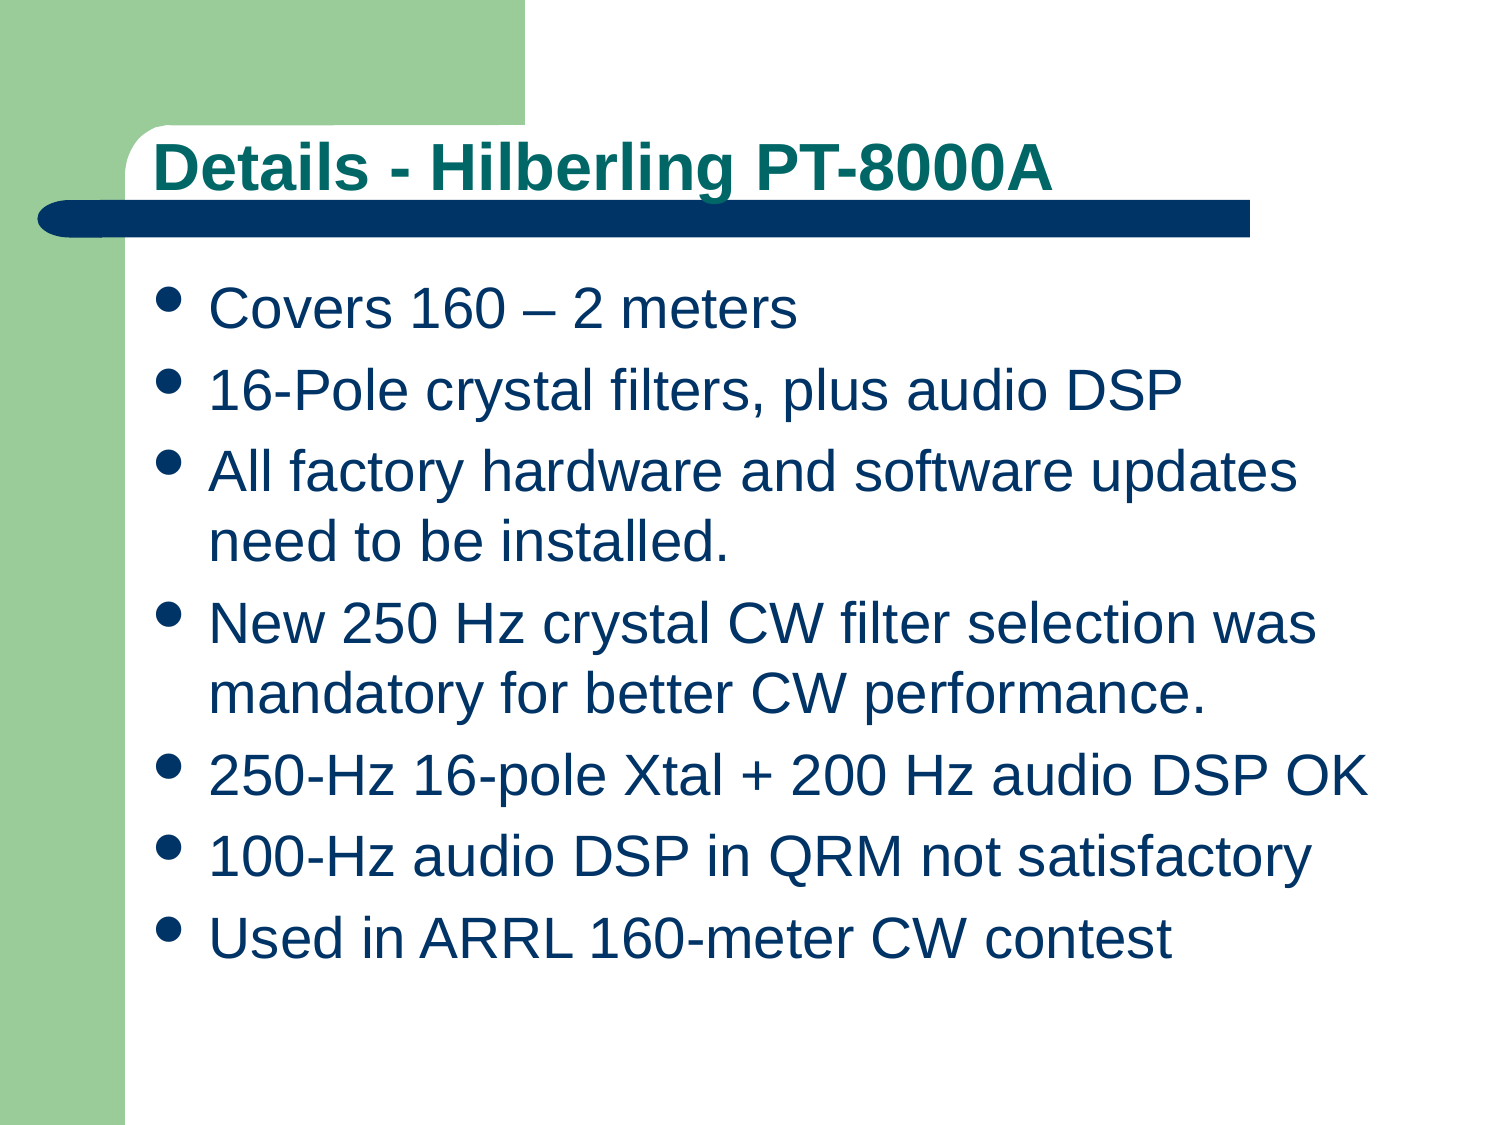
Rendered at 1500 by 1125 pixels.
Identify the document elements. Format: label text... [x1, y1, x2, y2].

title Details - Hilberling PT-8000A [137, 124, 1438, 213]
list Covers 160 – 2 meters 16-Pole crystal filters, plus audio DSP All factory hardware and software updates need to be installed. New 250 Hz crystal CW filter selection was mandatory for better CW performance. 250-Hz 16-pole Xtal + 200 Hz audio DSP OK 100-Hz audio DSP in QRM not satisfactory Used in ARRL 160-meter CW contest [137, 262, 1400, 1076]
